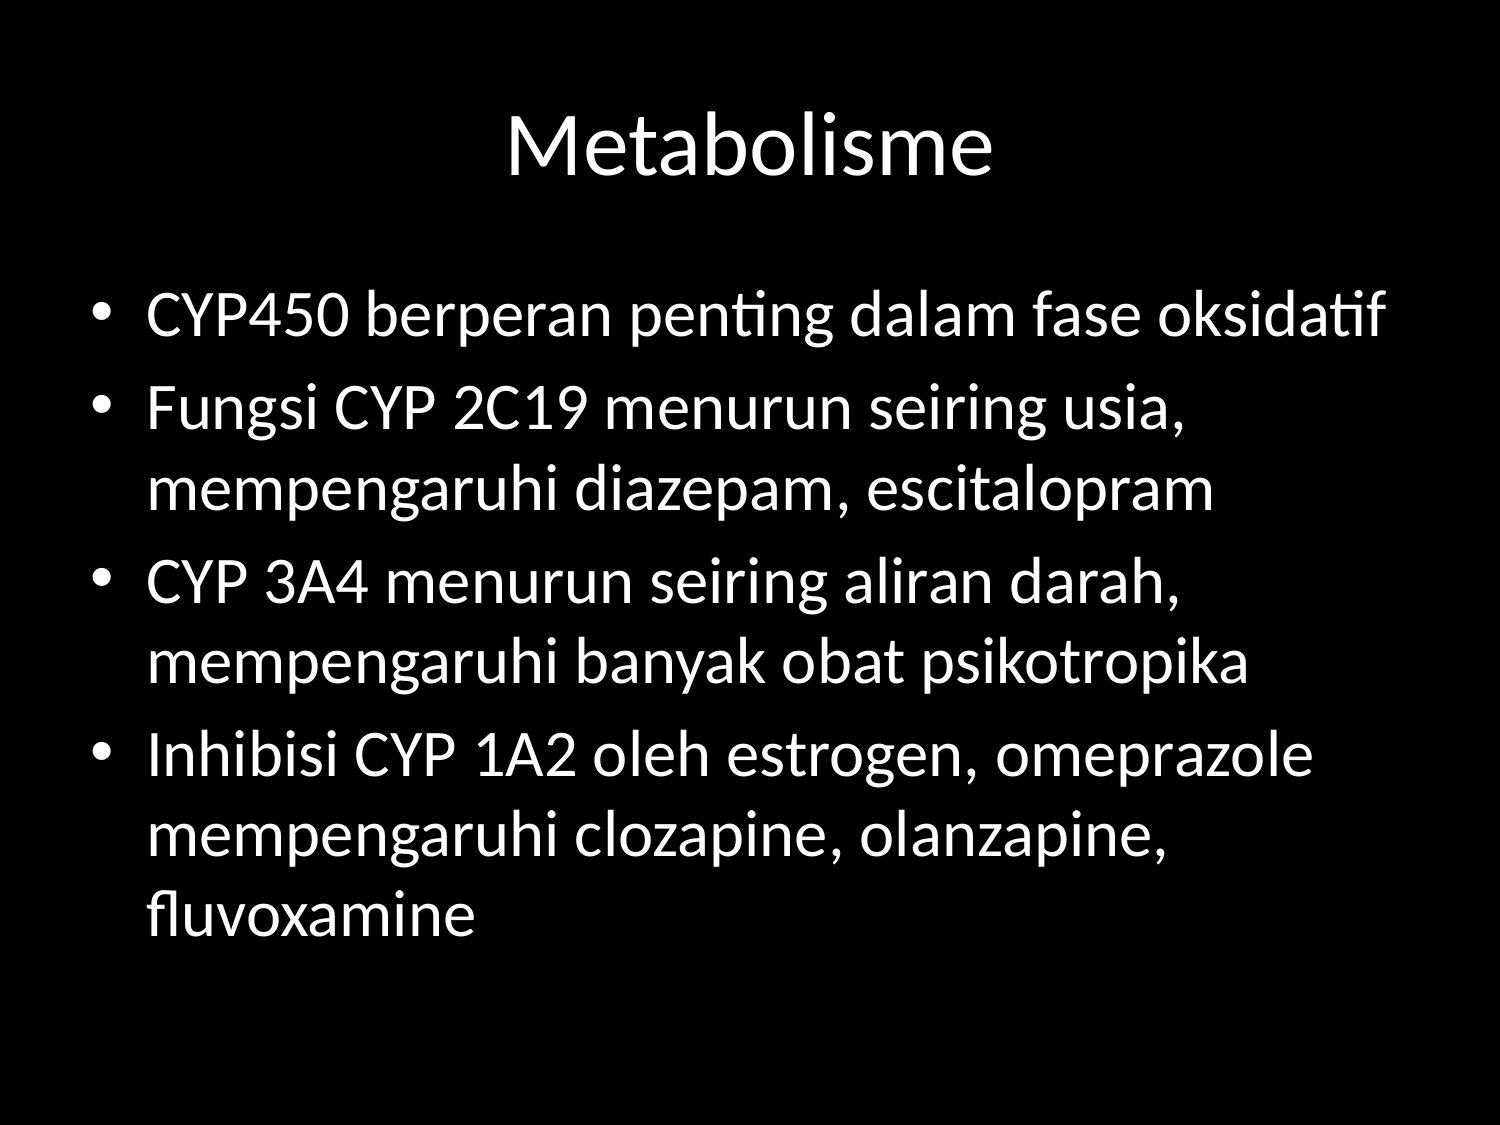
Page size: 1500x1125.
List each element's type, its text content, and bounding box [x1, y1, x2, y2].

list CYP450 berperan penting dalam fase oksidatif Fungsi CYP 2C19 menurun seiring usia, mempengaruhi diazepam, escitalopram CYP 3A4 menurun seiring aliran darah, mempengaruhi banyak obat psikotropika Inhibisi CYP 1A2 oleh estrogen, omeprazole mempengaruhi clozapine, olanzapine, fluvoxamine [75, 262, 1425, 1005]
title Metabolisme [75, 45, 1425, 233]
